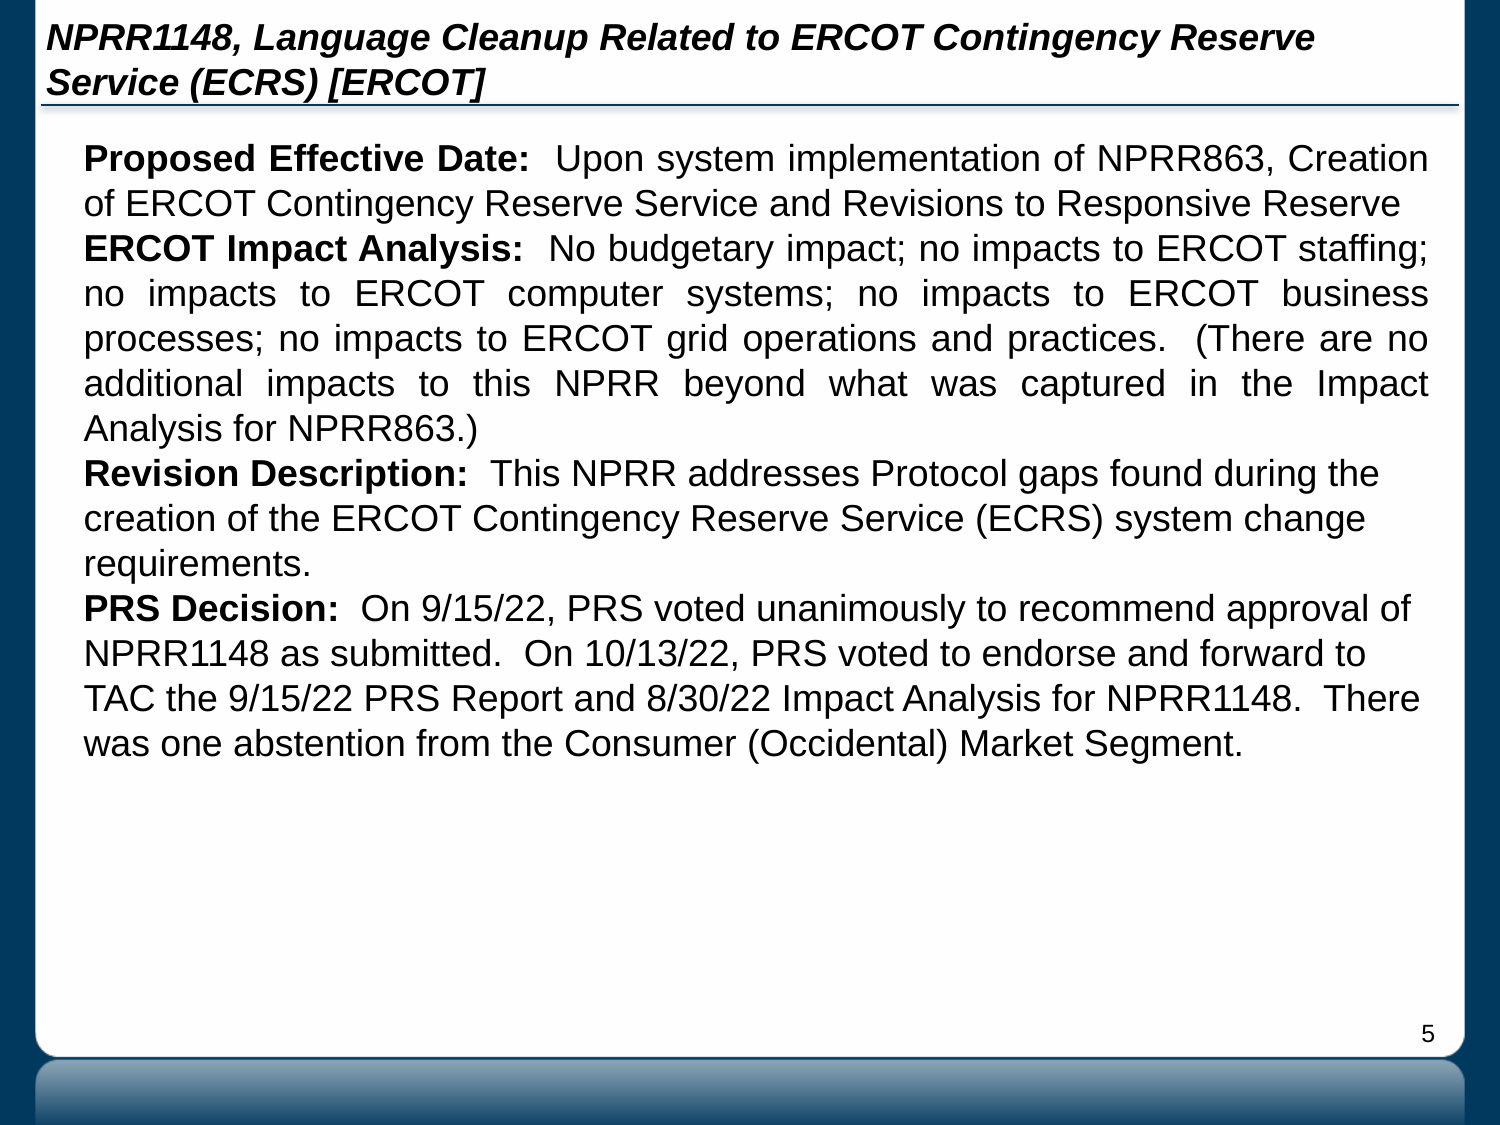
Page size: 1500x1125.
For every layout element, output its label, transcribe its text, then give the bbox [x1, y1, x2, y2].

title NPRR1148, Language Cleanup Related to ERCOT Contingency Reserve Service (ECRS) [ERCOT] [31, 20, 1464, 97]
text_box Proposed Effective Date: Upon system implementation of NPRR863, Creation of ERCOT Contingency Reserve Service and Revisions to Responsive Reserve ERCOT Impact Analysis: No budgetary impact; no impacts to ERCOT staffing; no impacts to ERCOT computer systems; no impacts to ERCOT business processes; no impacts to ERCOT grid operations and practices. (There are no additional impacts to this NPRR beyond what was captured in the Impact Analysis for NPRR863.) Revision Description: This NPRR addresses Protocol gaps found during the creation of the ERCOT Contingency Reserve Service (ECRS) system change requirements. PRS Decision: On 9/15/22, PRS voted unanimously to recommend approval of NPRR1148 as submitted. On 10/13/22, PRS voted to endorse and forward to TAC the 9/15/22 PRS Report and 8/30/22 Impact Analysis for NPRR1148. There was one abstention from the Consumer (Occidental) Market Segment. [31, 126, 1444, 772]
picture [35, 0, 1465, 1125]
